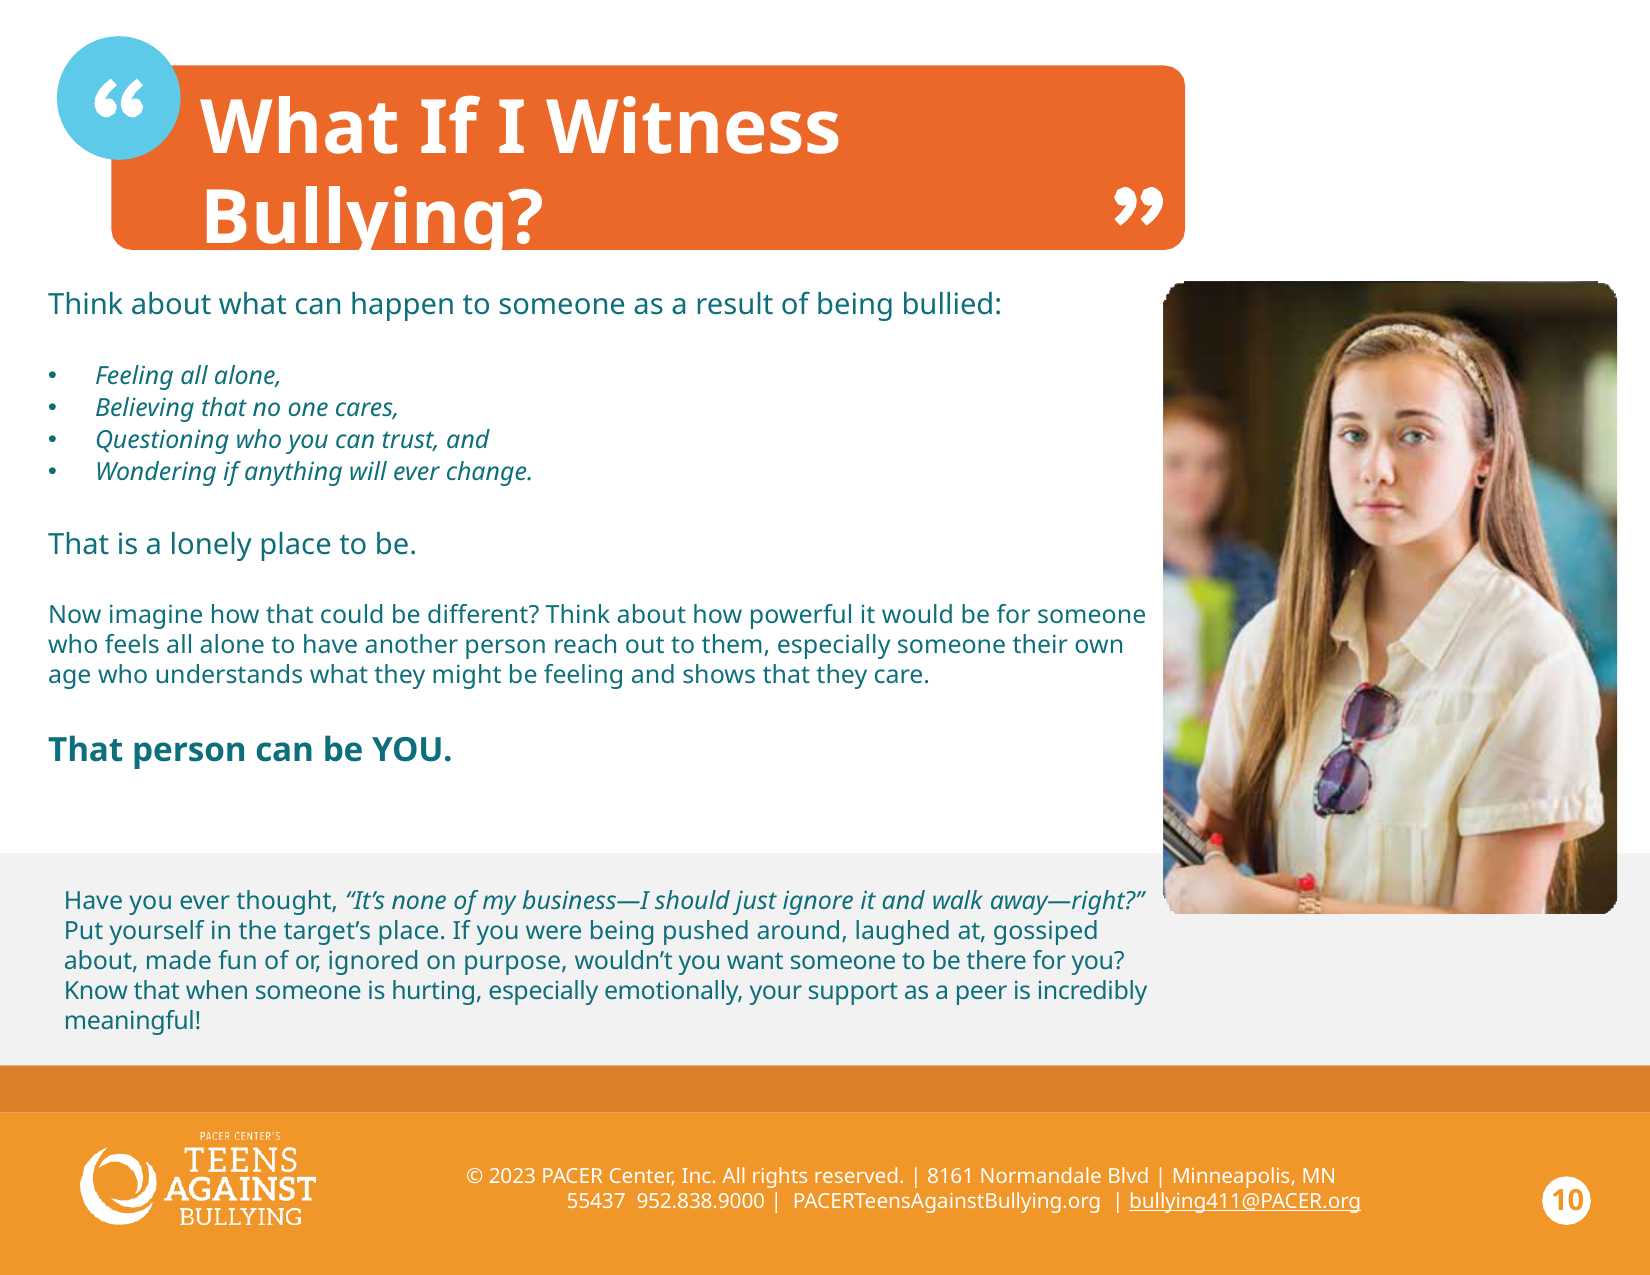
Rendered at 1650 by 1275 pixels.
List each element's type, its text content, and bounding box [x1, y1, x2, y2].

text_box [94, 78, 117, 118]
text_box [0, 853, 1650, 1066]
text_box [120, 78, 144, 118]
text_box [1587, 1187, 1591, 1214]
footer © 2023 PACER Center, Inc. All rights reserved. | 8161 Normandale Blvd | Minneapolis, MN 55437 952.838.9000 | PACERTeensAgainstBullying.org | bullying411@PACER.org [464, 1161, 1374, 1275]
text_box [1140, 186, 1163, 226]
text_box [1542, 1187, 1546, 1214]
text_box Have you ever thought, “It’s none of my business—I should just ignore it and walk away—right?” Put yourself in the target’s place. If you were being pushed around, laughed at, gossiped about, made fun of or, ignored on purpose, wouldn’t you want someone to be there for you? Know that when someone is hurting, especially emotionally, your support as a peer is incredibly meaningful! [61, 882, 1149, 1035]
text_box 10 [1546, 1180, 1587, 1222]
text_box [1554, 1176, 1579, 1180]
text_box [0, 1066, 1650, 1113]
text_box [111, 65, 1186, 250]
text_box [80, 1132, 316, 1225]
title What If I Witness Bullying? [198, 76, 1160, 292]
text_box [1161, 279, 1618, 914]
text_box [1114, 186, 1137, 226]
text_box [56, 36, 181, 160]
text_box Think about what can happen to someone as a result of being bullied: Feeling all alone, Believing that no one cares, Questioning who you can trust, and Wondering if anything will ever change. That is a lonely place to be. Now imagine how that could be different? Think about how powerful it would be for someone who feels all alone to have another person reach out to them, especially someone their own age who understands what they might be feeling and shows that they care. That person can be YOU. [46, 283, 1149, 768]
